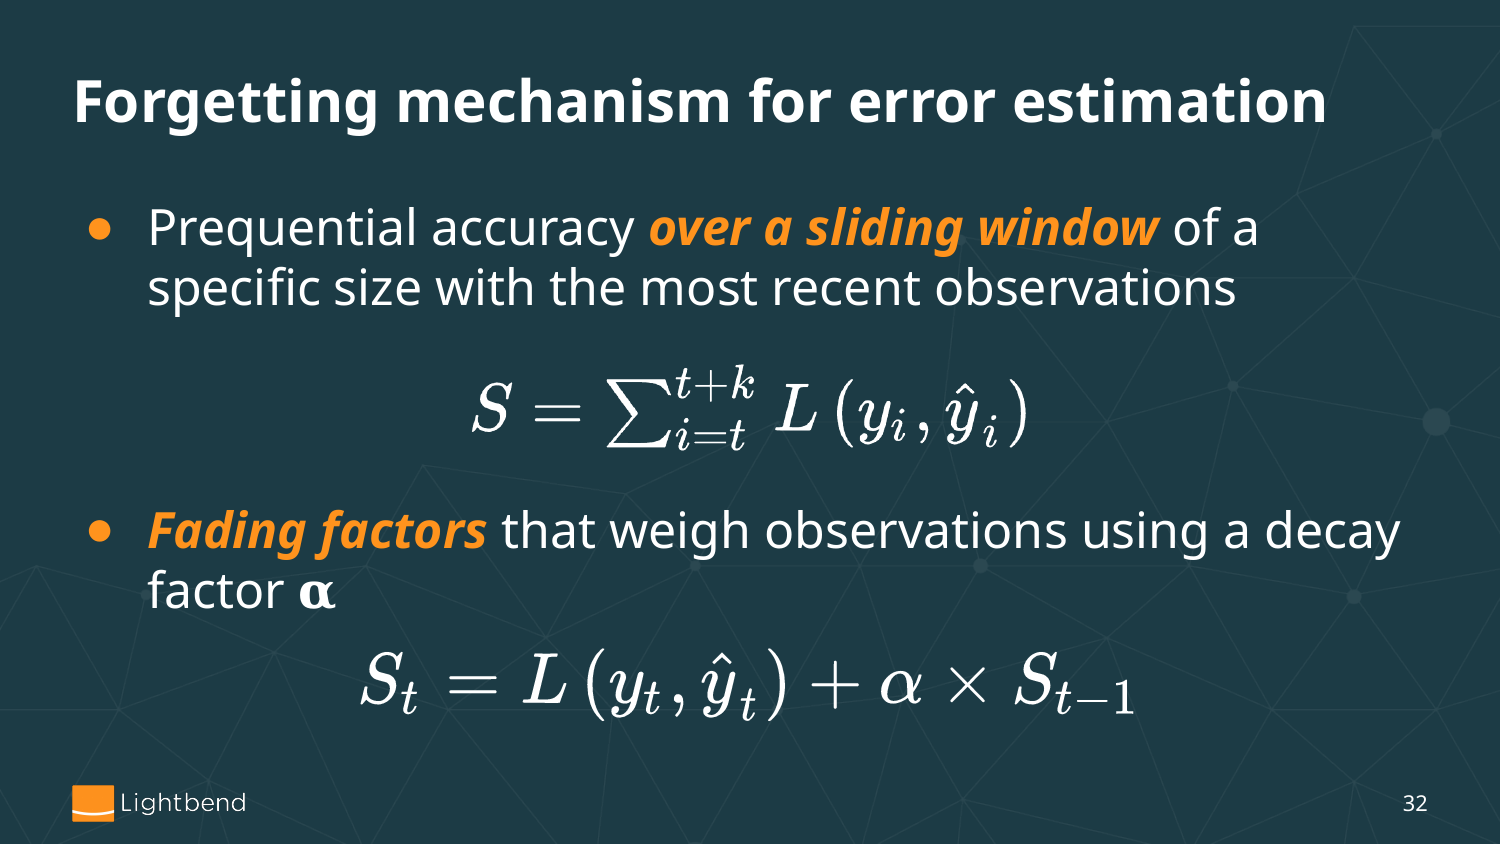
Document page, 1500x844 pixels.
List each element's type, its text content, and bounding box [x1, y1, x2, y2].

list Prequential accuracy over a sliding window of a specific size with the most recent observations Fading factors that weigh observations using a decay factor 𝛂 [72, 195, 1428, 760]
picture [72, 785, 245, 822]
title Forgetting mechanism for error estimation [72, 54, 1428, 153]
picture [351, 642, 1149, 730]
slide_number ‹#› [1090, 782, 1428, 827]
picture [468, 356, 1032, 455]
